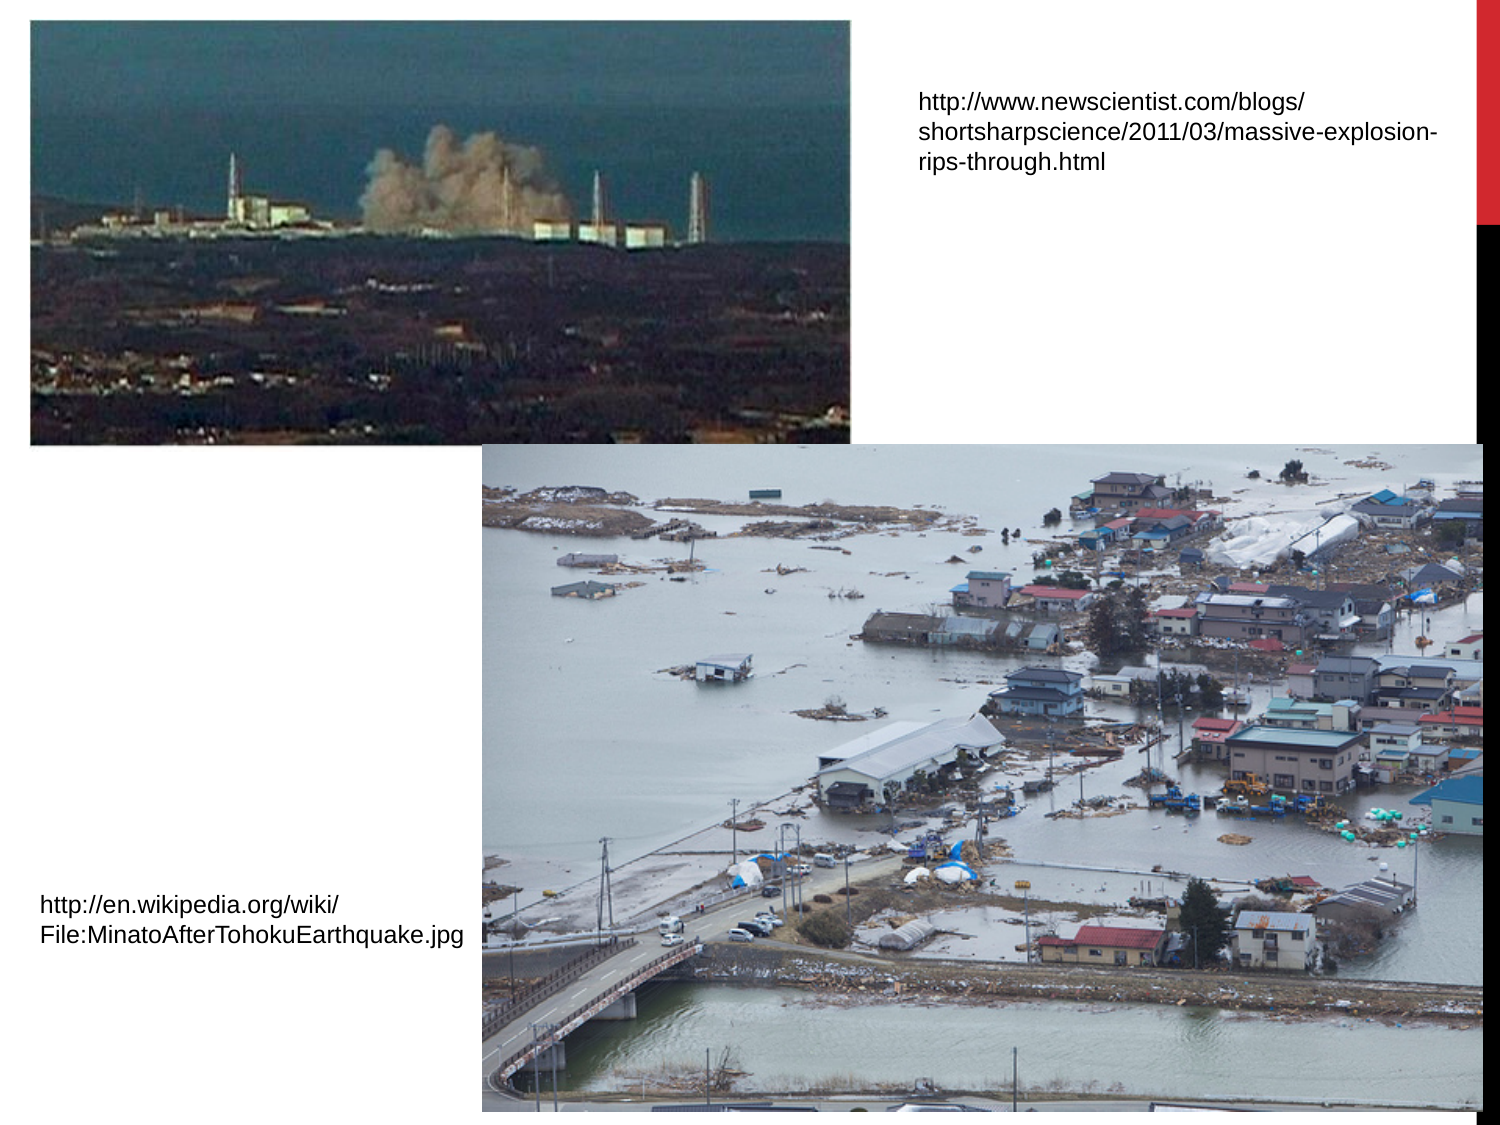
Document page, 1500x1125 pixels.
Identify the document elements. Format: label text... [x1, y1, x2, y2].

text_box http://en.wikipedia.org/wiki/File:MinatoAfterTohokuEarthquake.jpg [25, 881, 481, 956]
picture [28, 18, 1484, 1113]
text_box http://www.newscientist.com/blogs/shortsharpscience/2011/03/massive-explosion-rips-through.html [903, 78, 1477, 183]
